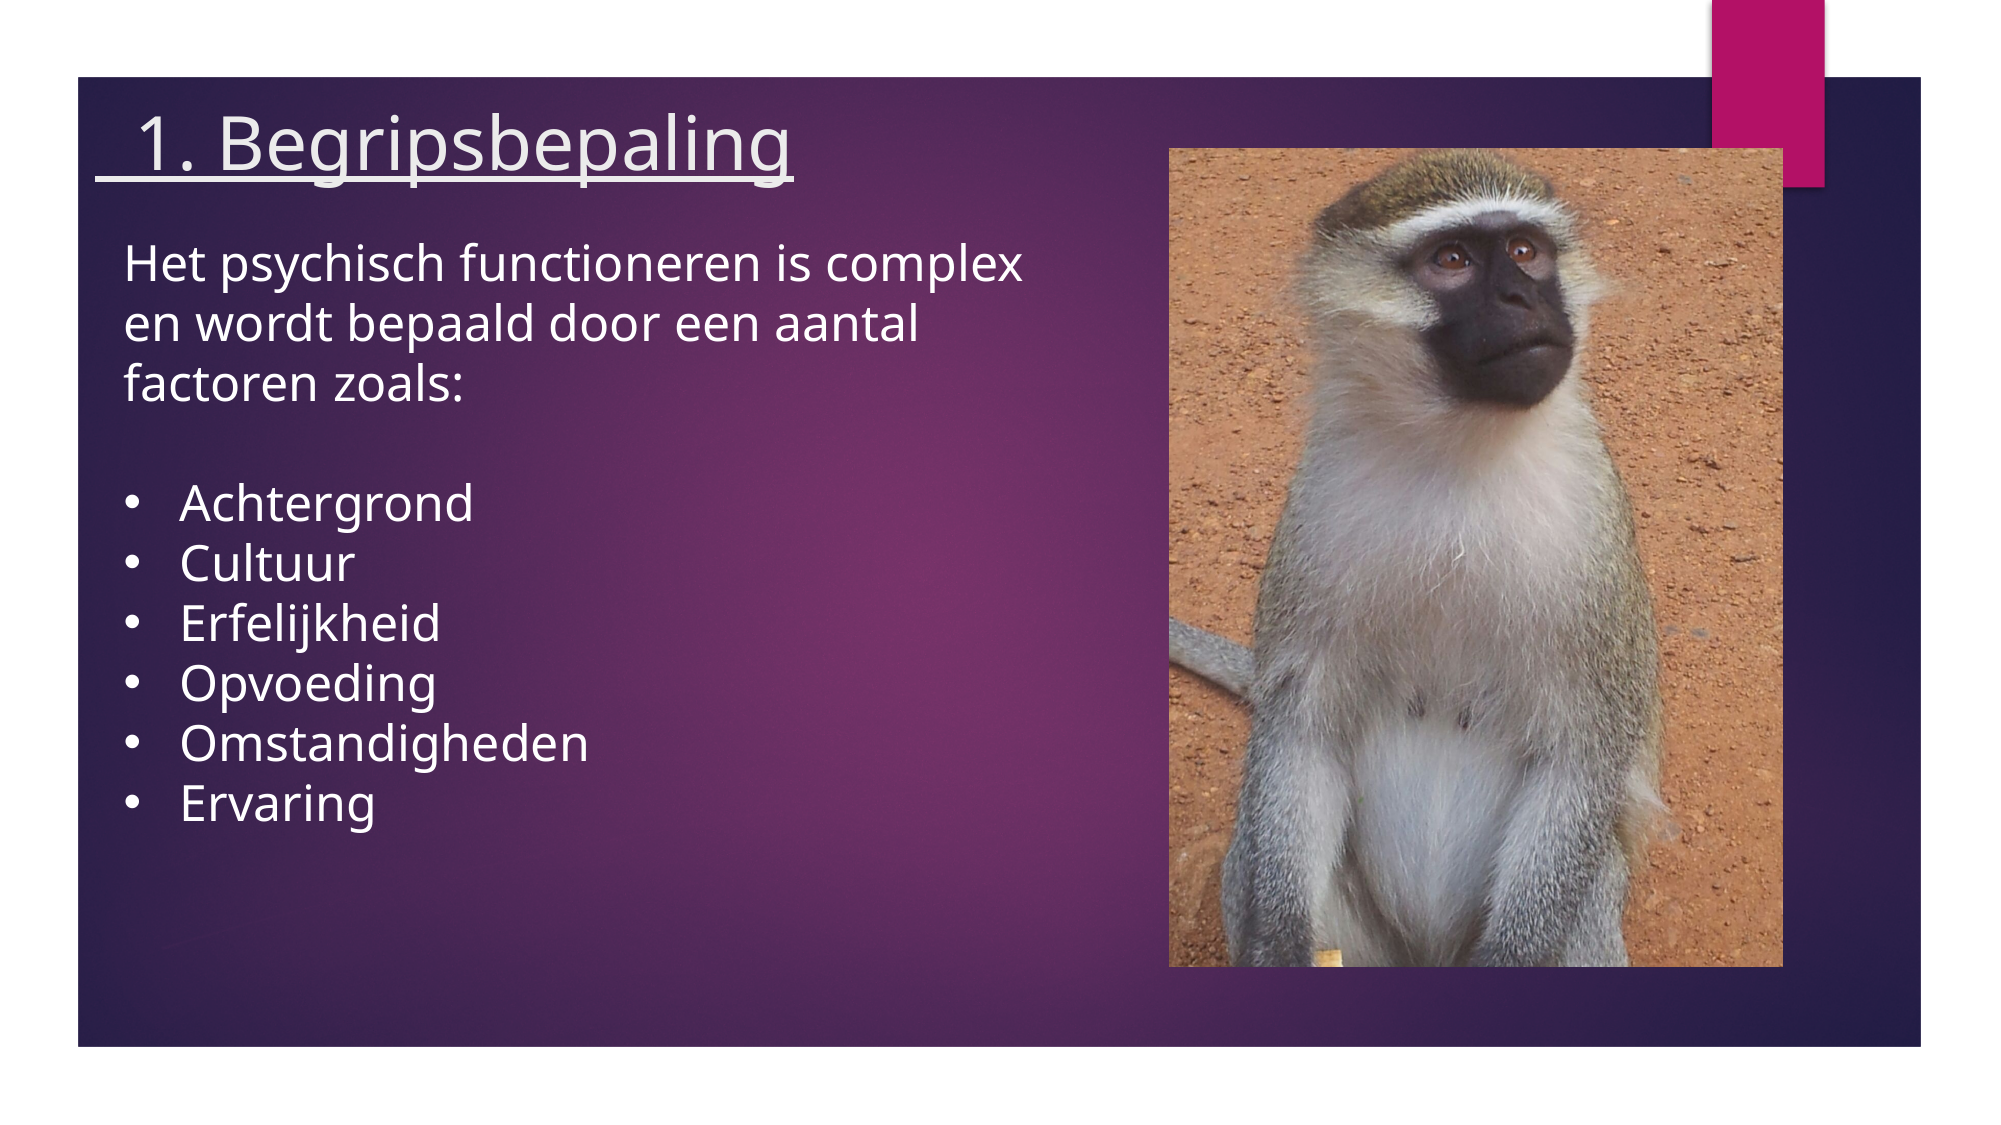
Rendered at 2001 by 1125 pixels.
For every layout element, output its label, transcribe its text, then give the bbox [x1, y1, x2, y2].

picture [1169, 148, 1783, 967]
text_box Het psychisch functioneren is complex en wordt bepaald door een aantal factoren zoals: Achtergrond Cultuur Erfelijkheid Opvoeding Omstandigheden Ervaring [108, 224, 1059, 959]
title 1. Begripsbepaling [80, 43, 1277, 194]
